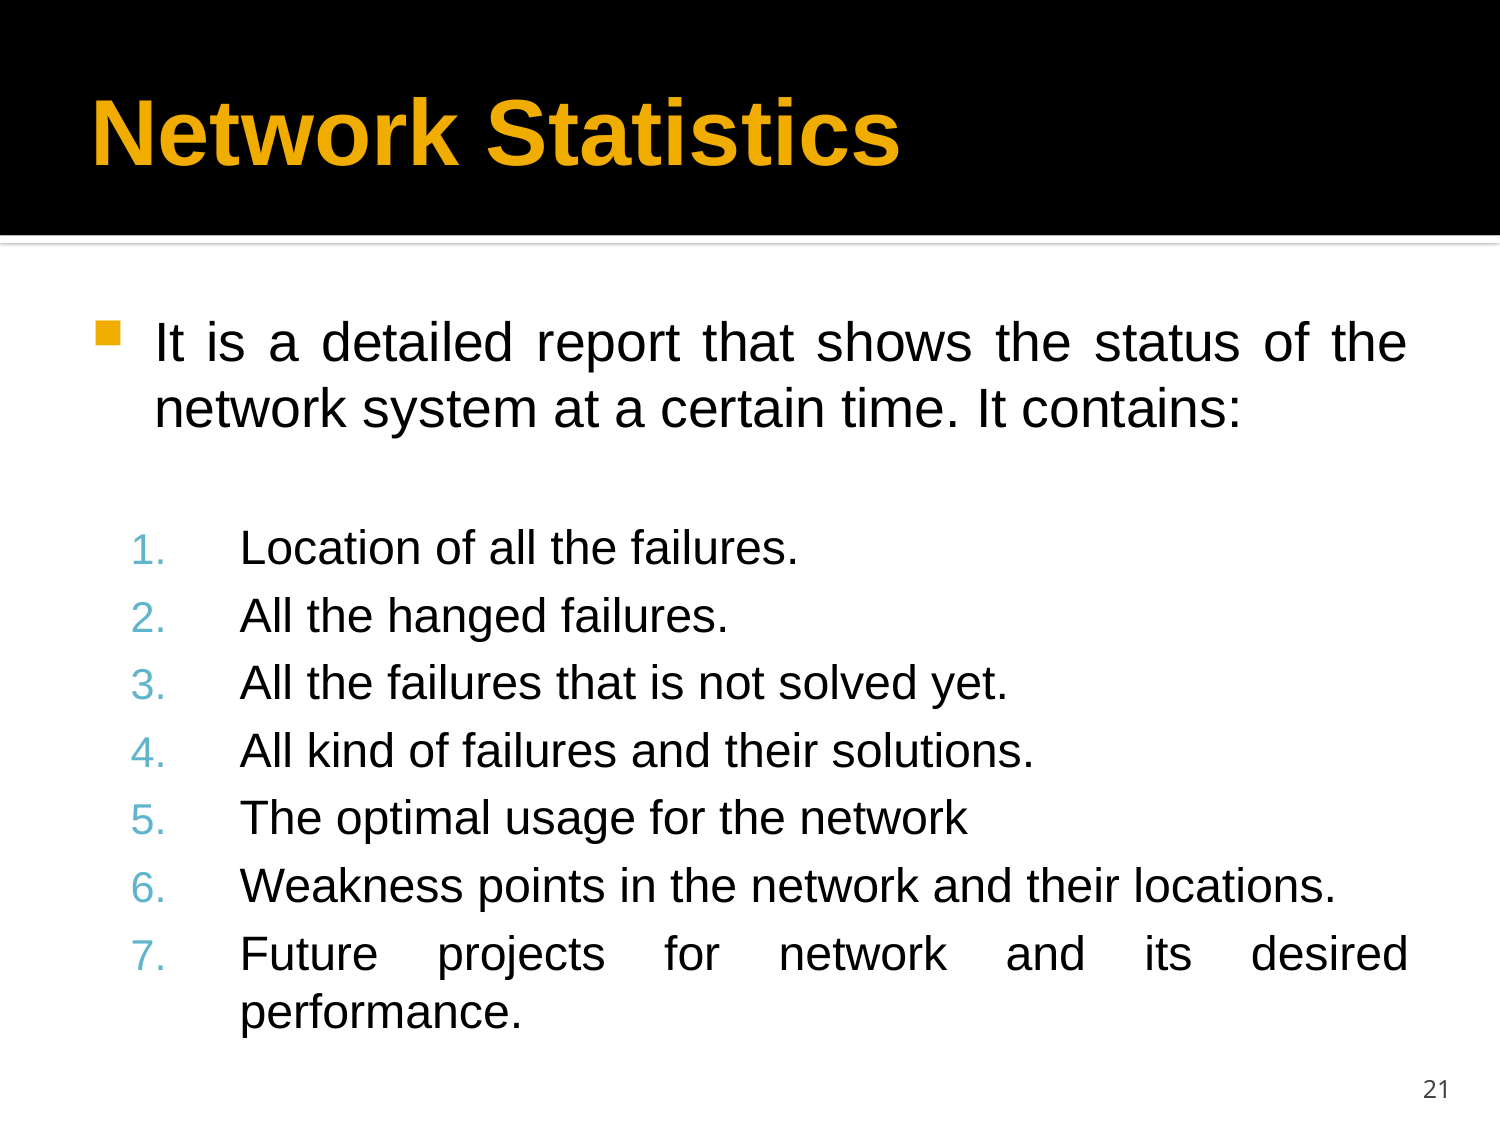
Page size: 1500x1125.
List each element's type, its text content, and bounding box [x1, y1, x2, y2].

slide_number 21 [1345, 1062, 1467, 1108]
list It is a detailed report that shows the status of the network system at a certain time. It contains: Location of all the failures. All the hanged failures. All the failures that is not solved yet. All kind of failures and their solutions. The optimal usage for the network Weakness points in the network and their locations. Future projects for network and its desired performance. [75, 291, 1425, 1050]
title Network Statistics [75, 25, 1425, 231]
